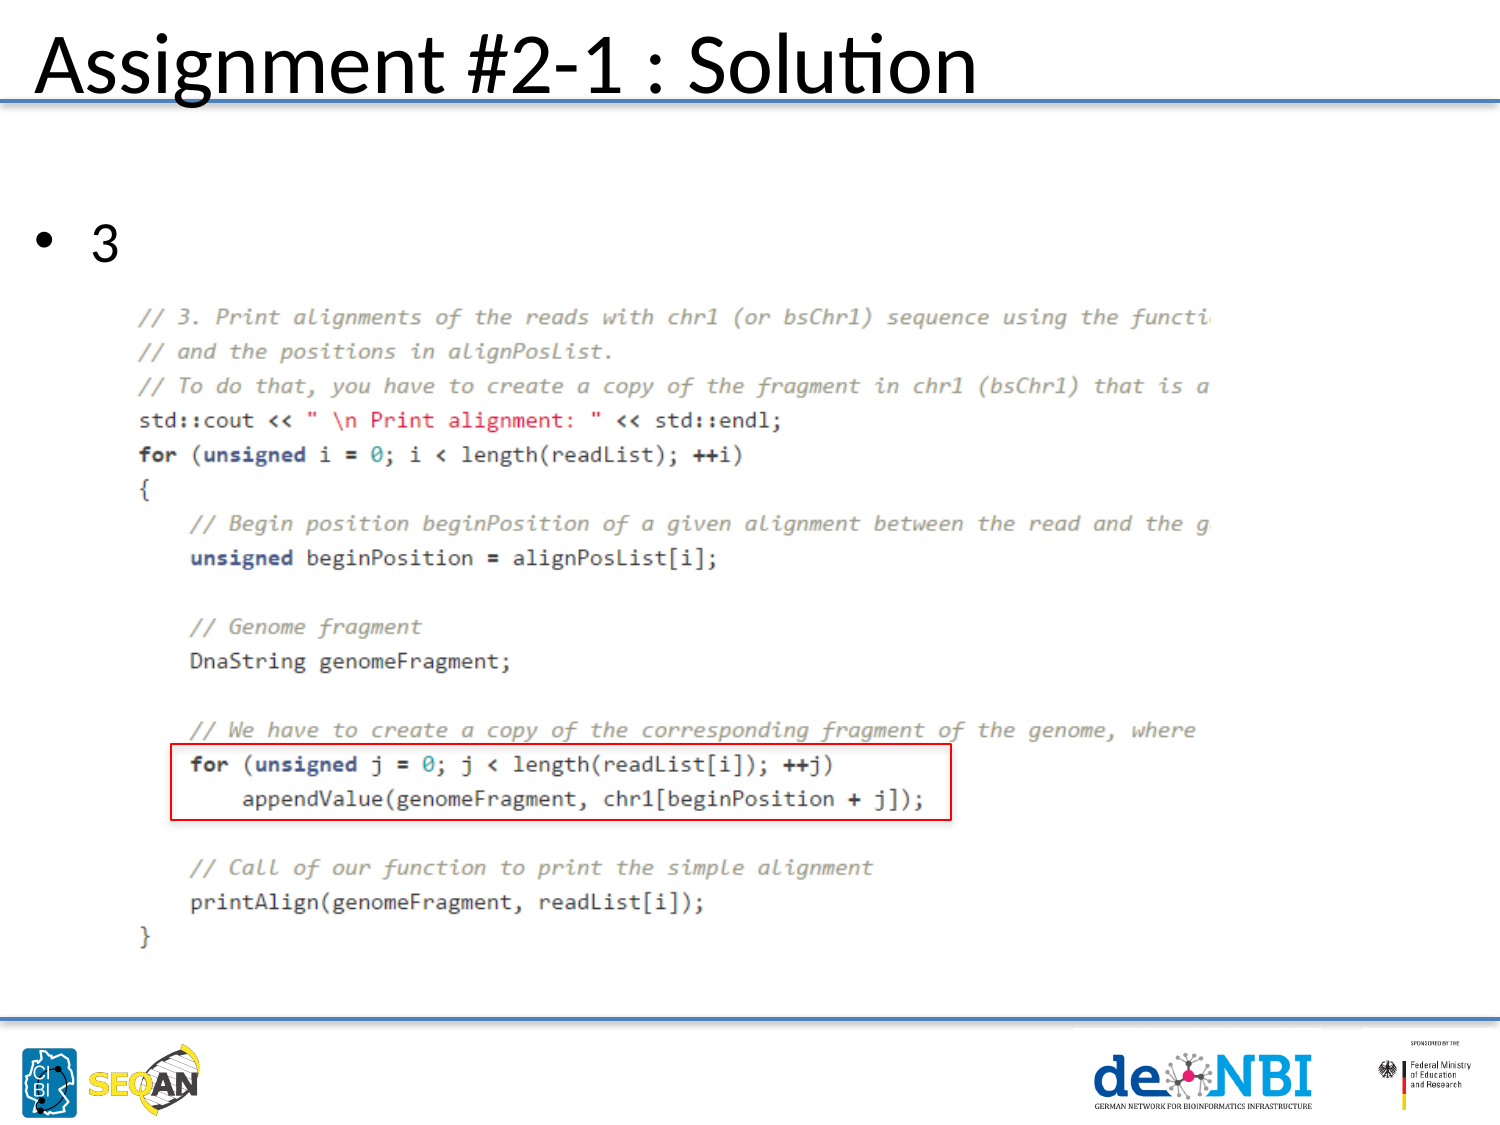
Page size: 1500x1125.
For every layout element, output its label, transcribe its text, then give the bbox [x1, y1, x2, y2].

text_box Assignment #2-1 : Solution [19, 0, 1370, 119]
picture [40, 1051, 48, 1059]
picture [33, 1108, 44, 1113]
text_box 3 [19, 196, 1370, 862]
picture [116, 297, 1211, 958]
picture [1074, 1028, 1322, 1122]
picture [75, 1042, 202, 1121]
picture [31, 1060, 40, 1071]
